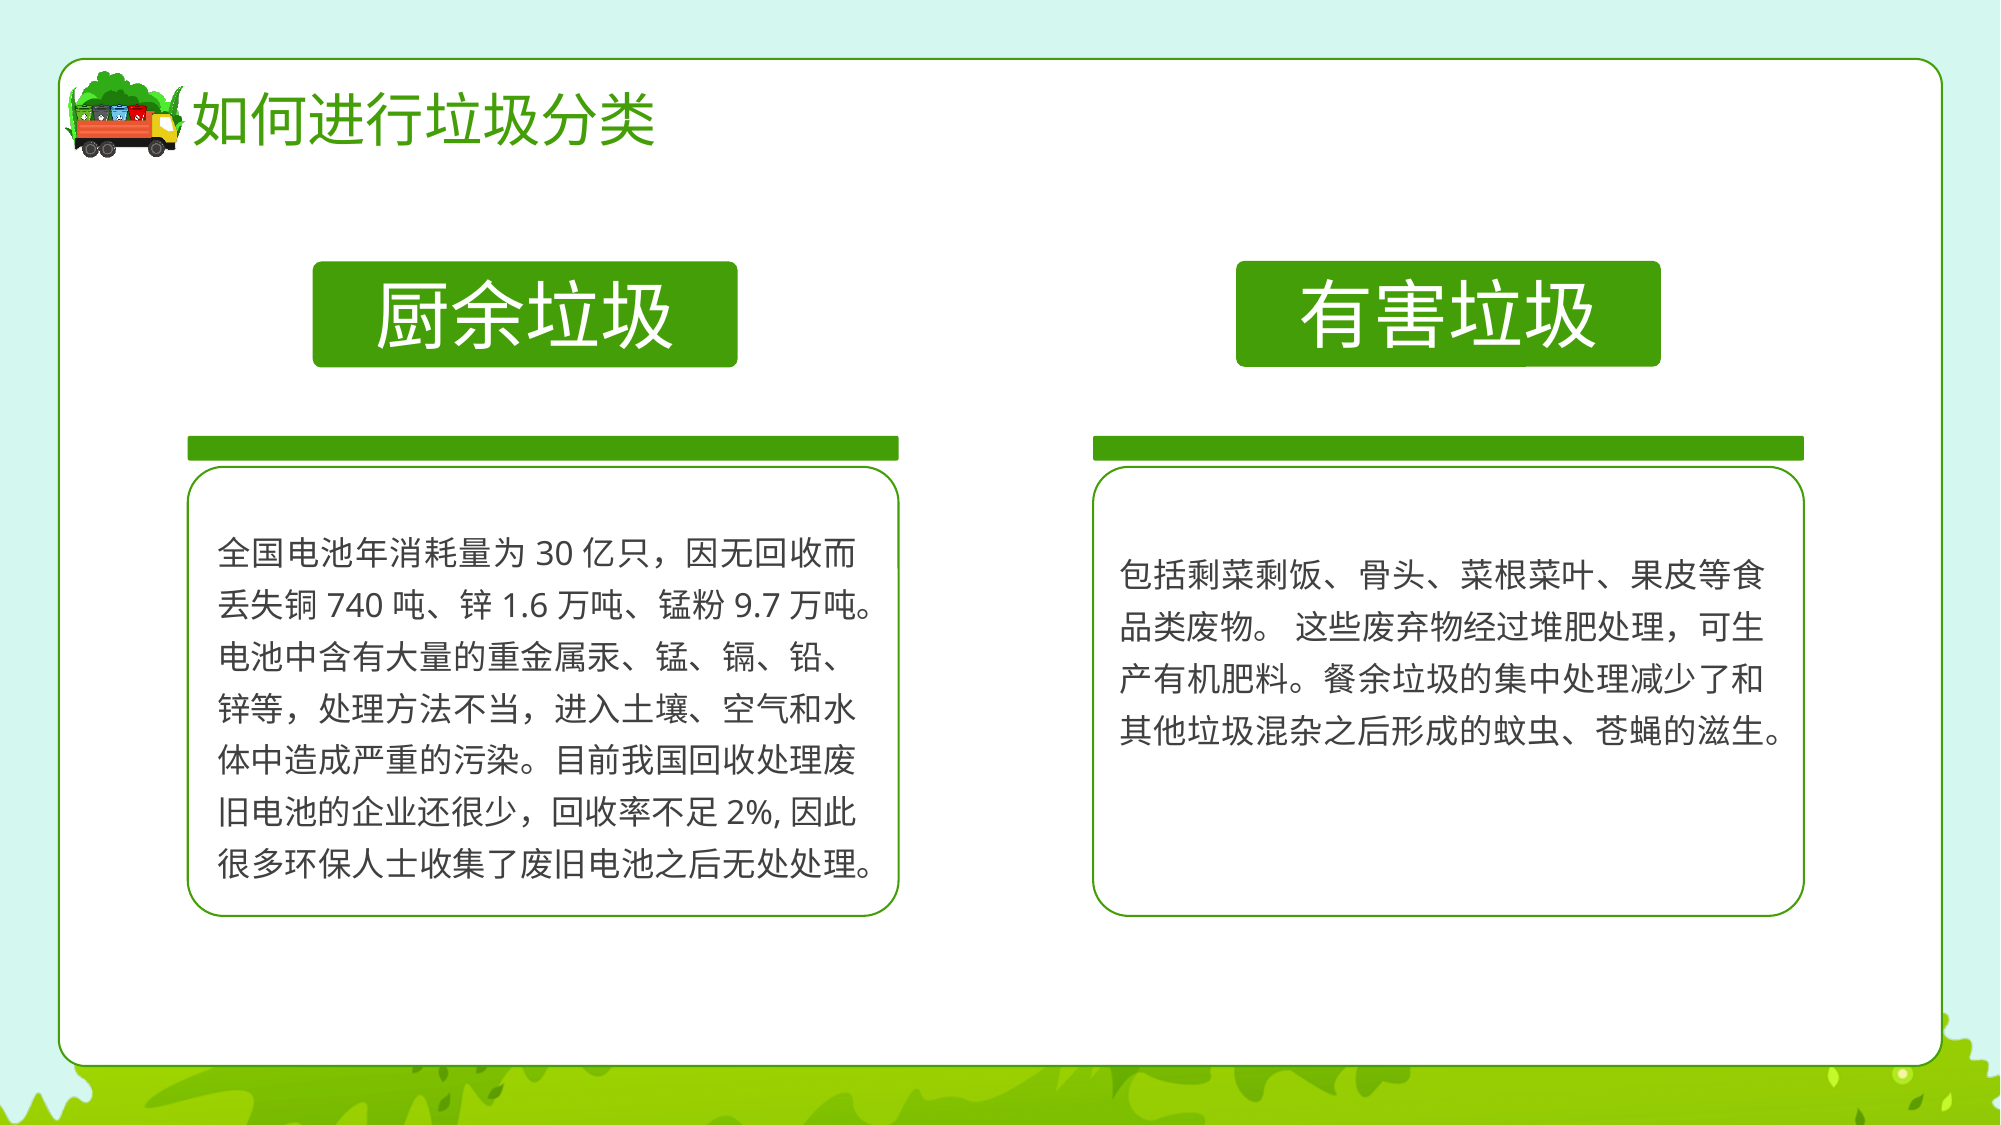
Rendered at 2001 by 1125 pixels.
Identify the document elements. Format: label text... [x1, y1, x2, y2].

text_box 如何进行垃圾分类 [176, 75, 673, 161]
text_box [1093, 435, 1804, 916]
picture [0, 0, 2001, 1125]
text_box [1236, 260, 1661, 367]
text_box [187, 435, 899, 916]
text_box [312, 260, 738, 368]
